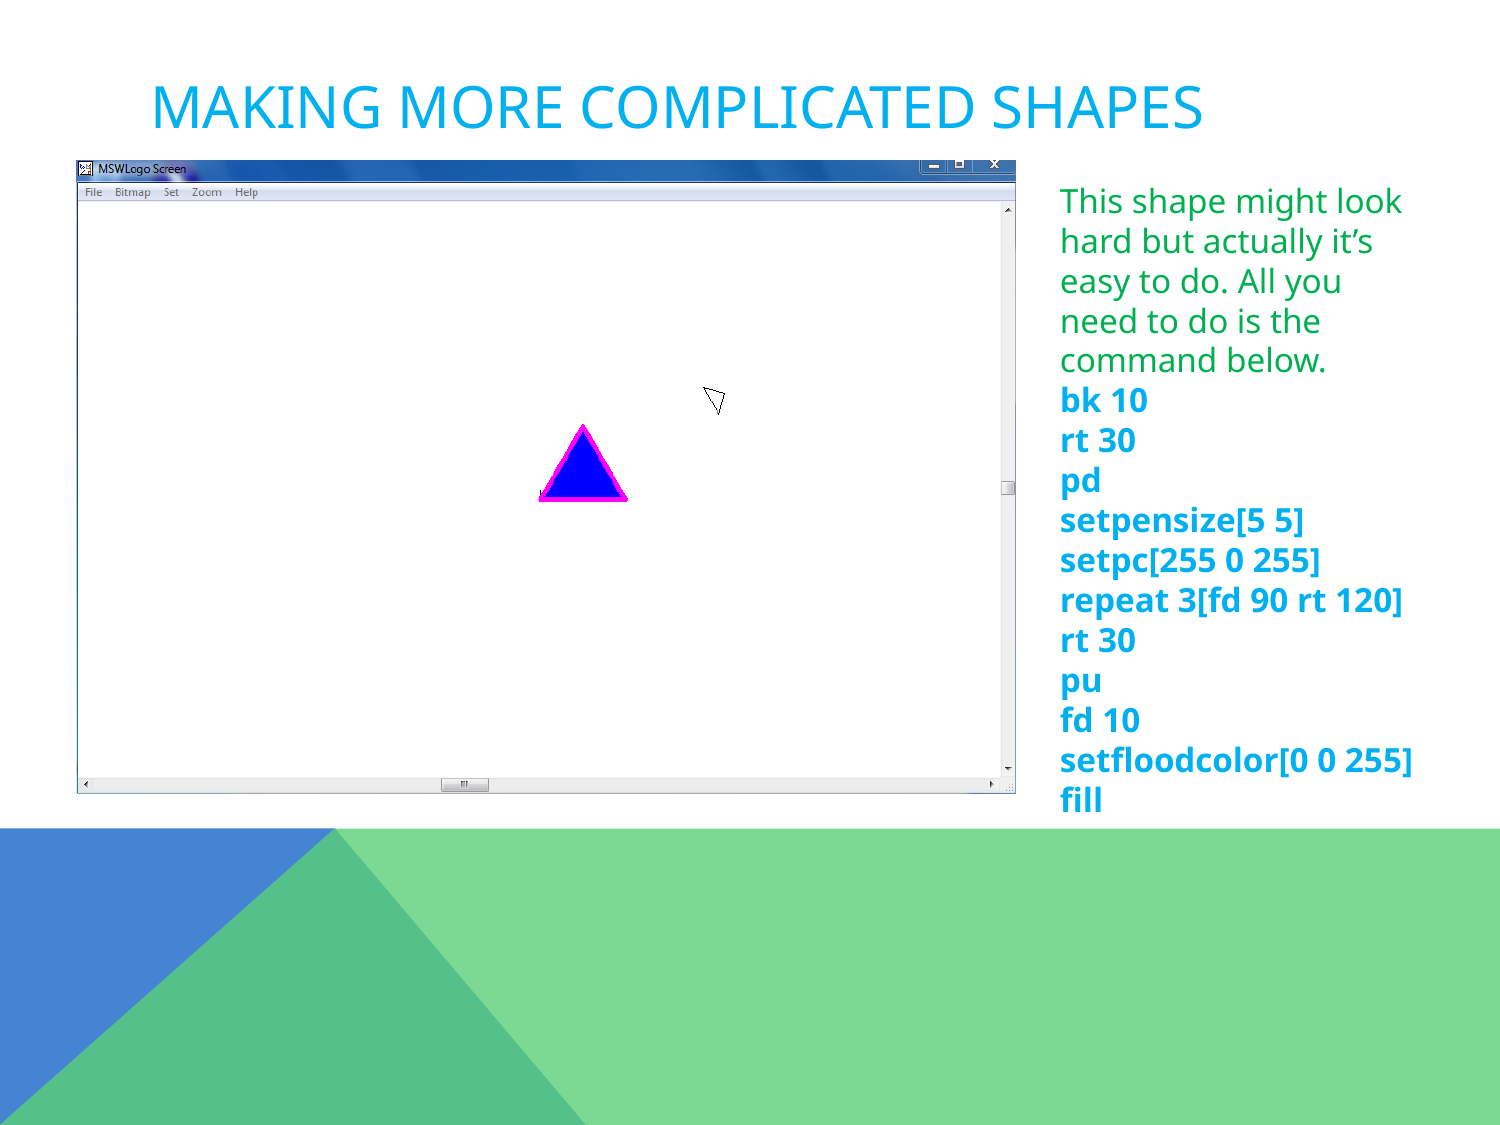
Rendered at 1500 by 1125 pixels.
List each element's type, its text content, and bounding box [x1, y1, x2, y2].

picture [76, 160, 1017, 794]
text_box This shape might look hard but actually it’s easy to do. All you need to do is the command below. bk 10 rt 30 pd setpensize[5 5] setpc[255 0 255] repeat 3[fd 90 rt 120] rt 30 pu fd 10 setfloodcolor[0 0 255] fill [1045, 172, 1436, 827]
title Making more complicated shapes [135, 60, 1369, 150]
